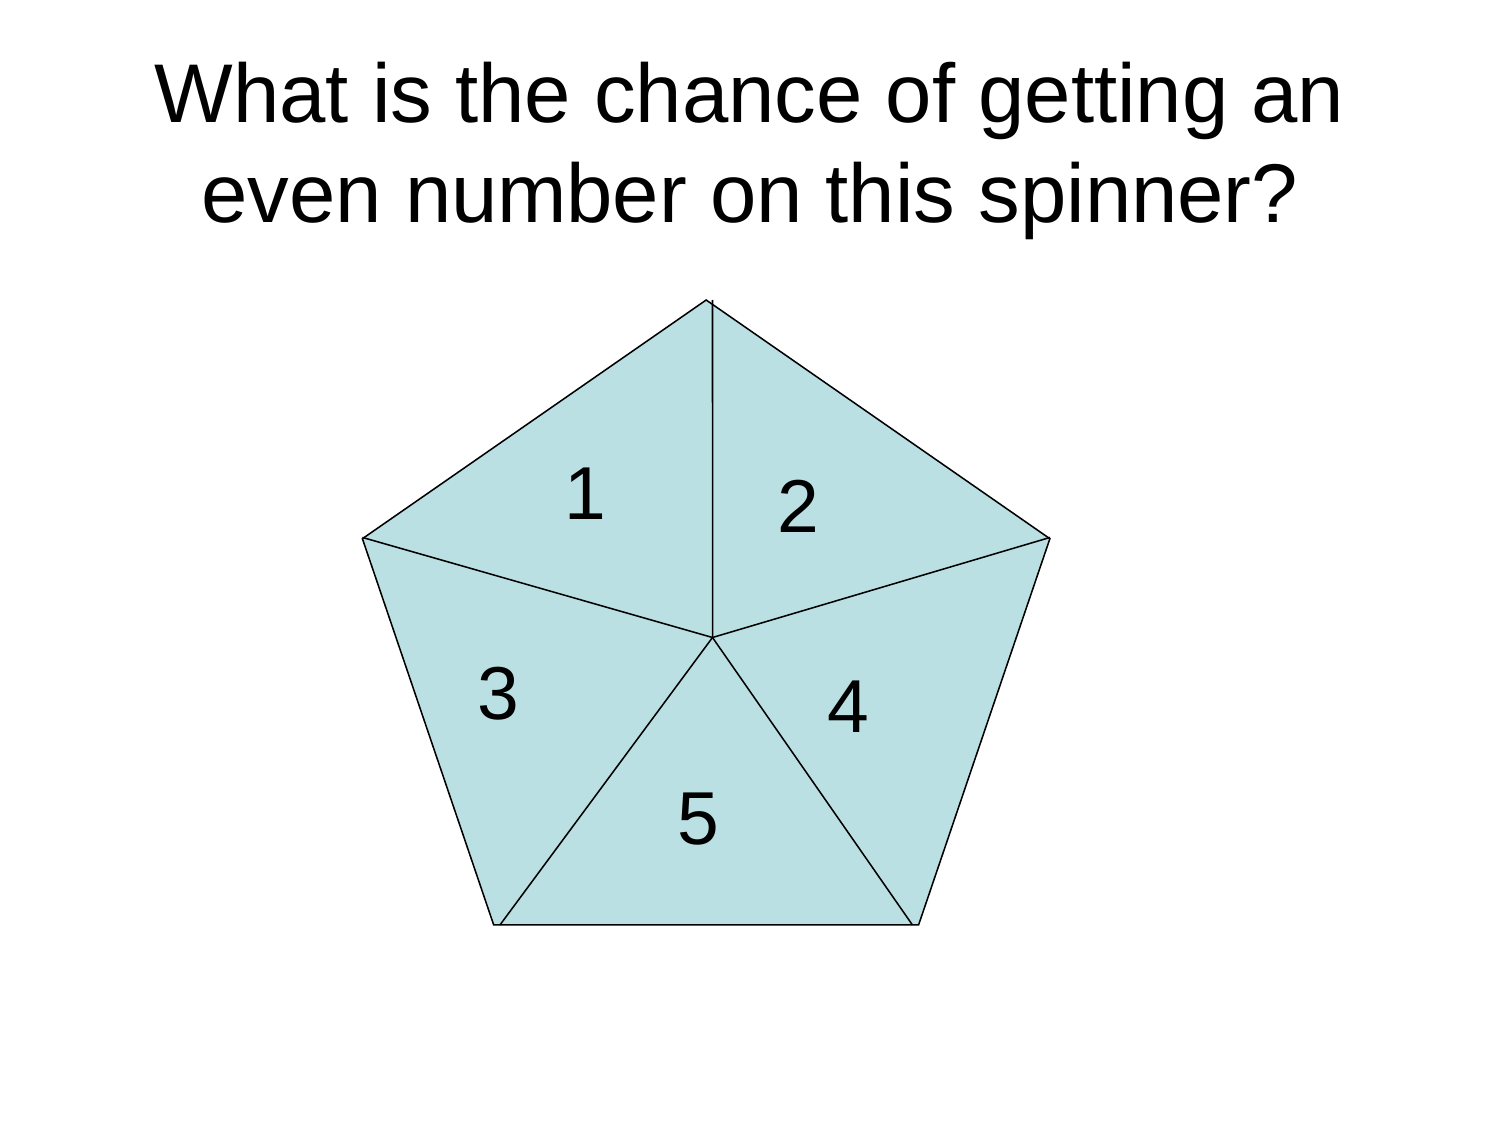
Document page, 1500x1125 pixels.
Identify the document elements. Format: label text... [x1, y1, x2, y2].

text_box 1 [549, 437, 650, 543]
text_box [362, 299, 1050, 925]
text_box 3 [462, 637, 575, 743]
text_box 5 [662, 762, 775, 868]
text_box 2 [762, 449, 863, 555]
title What is the chance of getting an even number on this spinner? [74, 44, 1426, 233]
text_box 4 [812, 649, 938, 755]
